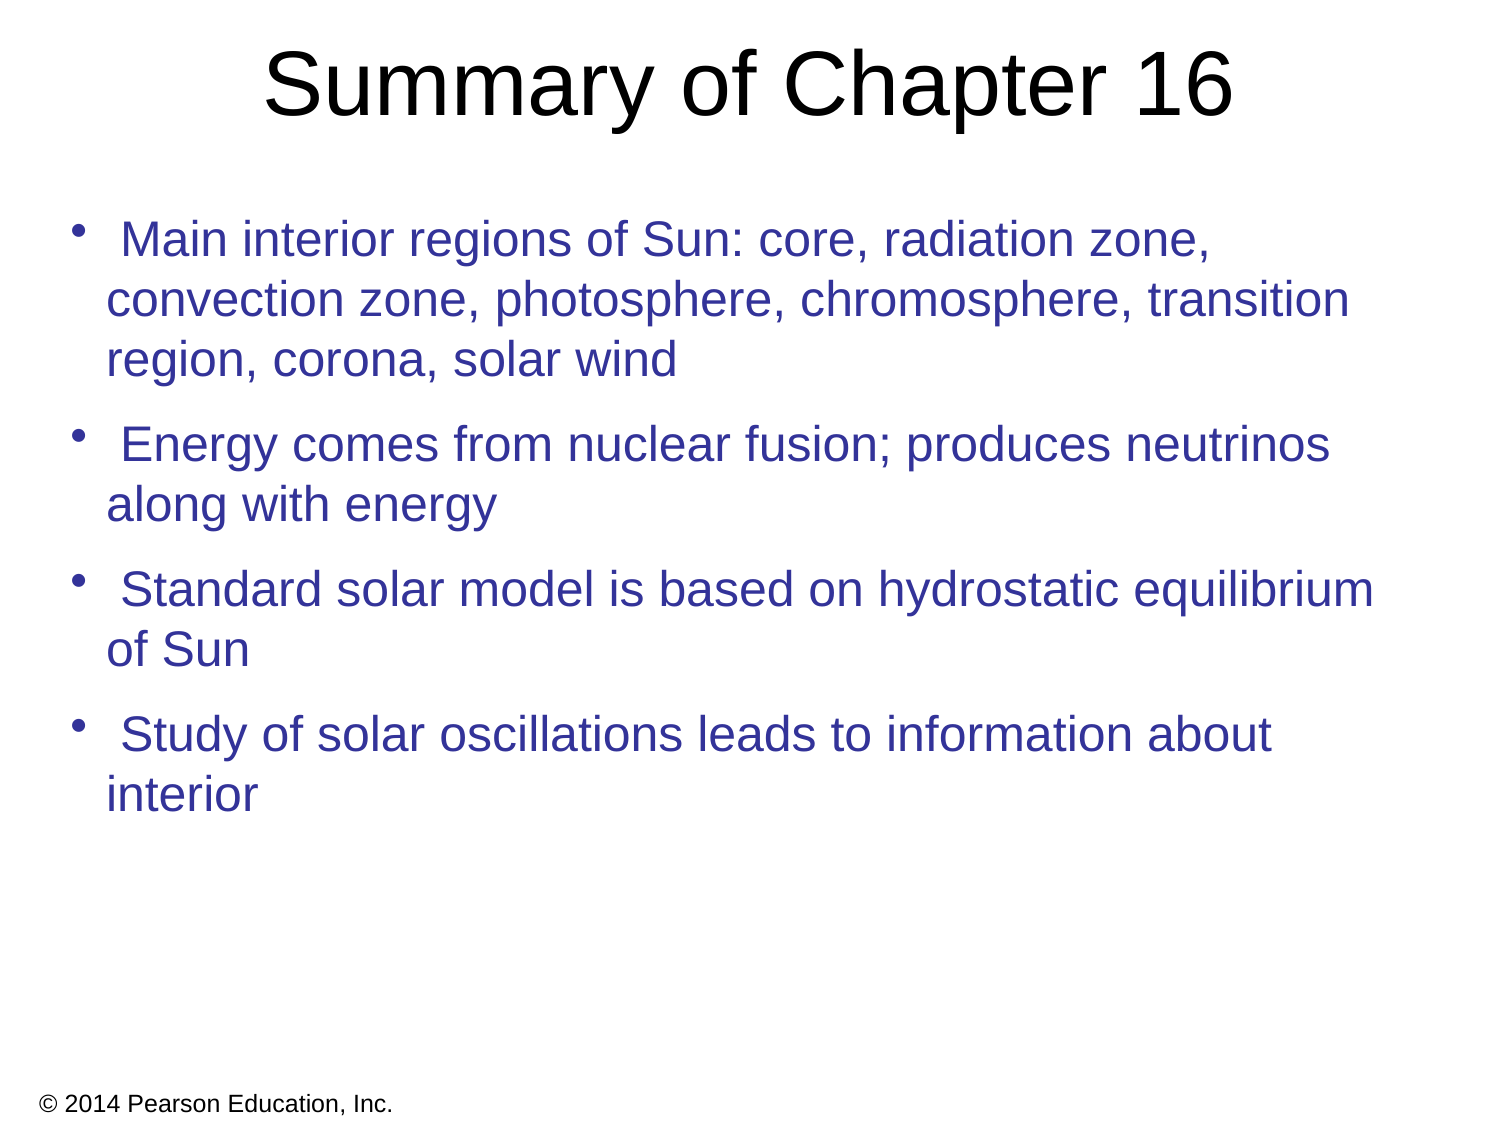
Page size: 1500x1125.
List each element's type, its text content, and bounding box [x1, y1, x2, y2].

title Summary of Chapter 16 [112, 3, 1388, 154]
text_box Main interior regions of Sun: core, radiation zone, convection zone, photosphere, chromosphere, transition region, corona, solar wind Energy comes from nuclear fusion; produces neutrinos along with energy Standard solar model is based on hydrostatic equilibrium of Sun Study of solar oscillations leads to information about interior [55, 198, 1444, 829]
